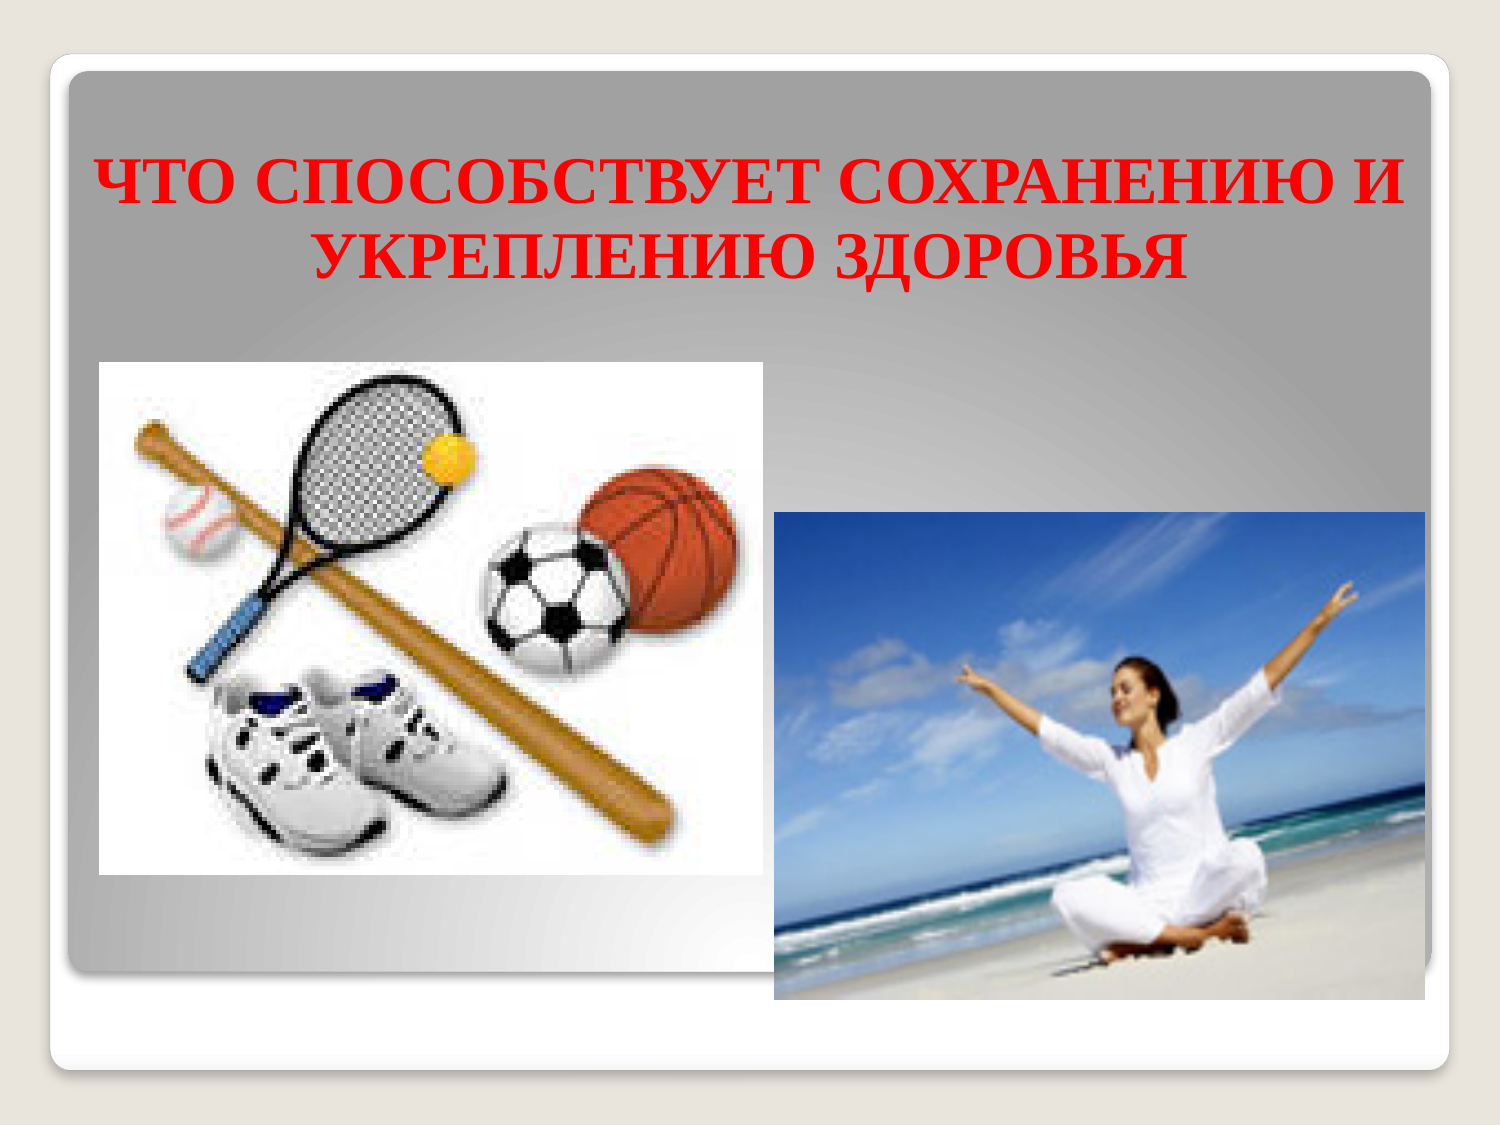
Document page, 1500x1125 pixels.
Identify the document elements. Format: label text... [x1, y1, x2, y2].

picture [774, 512, 1425, 1001]
title ЧТО СПОСОБСТВУЕТ СОХРАНЕНИЮ И УКРЕПЛЕНИЮ ЗДОРОВЬЯ [75, 99, 1425, 300]
picture [99, 362, 763, 876]
list [82, 312, 1425, 774]
